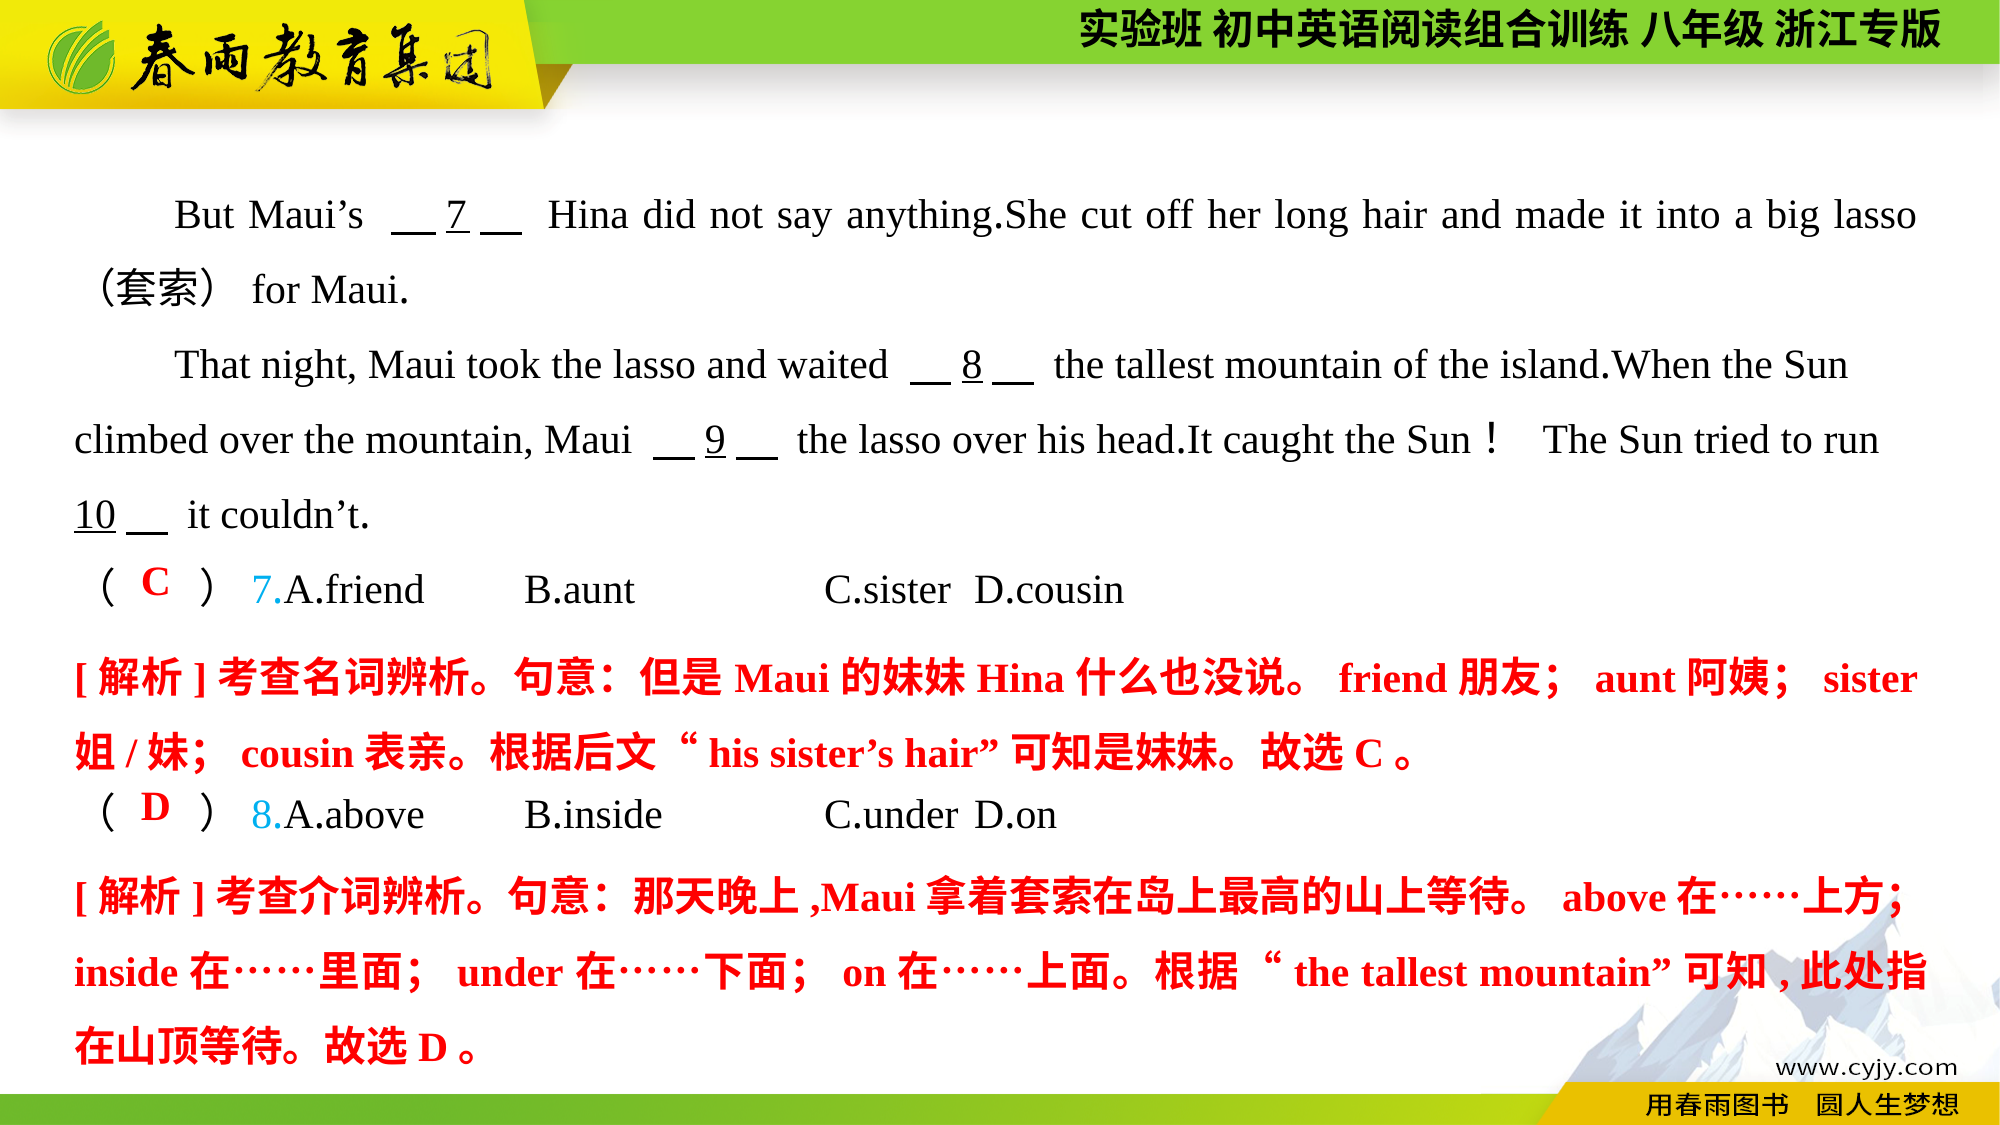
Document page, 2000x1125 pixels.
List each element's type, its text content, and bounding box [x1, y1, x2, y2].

text_box [解析]考查名词辨析。句意：但是Maui的妹妹Hina什么也没说。friend朋友；aunt阿姨；sister姐/妹；cousin表亲。根据后文“his sister’s hair”可知是妹妹。故选C。 [59, 618, 1944, 783]
text_box D [126, 771, 186, 837]
list But Maui’s 7 Hina did not say anything.She cut off her long hair and made it into a big lasso（套索）for Maui. That night, Maui took the lasso and waited 8 the tallest mountain of the island.When the Sun climbed over the mountain, Maui 9 the lasso over his head.It caught the Sun！ The Sun tried to run 10 it couldn’t. （ ）7.A.friend B.aunt C.sister D.cousin （ ）8.A.above B.inside C.under D.on [186, 783, 1944, 837]
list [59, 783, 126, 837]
list But Maui’s 7 Hina did not say anything.She cut off her long hair and made it into a big lasso（套索）for Maui. That night, Maui took the lasso and waited 8 the tallest mountain of the island.When the Sun climbed over the mountain, Maui 9 the lasso over his head.It caught the Sun！ The Sun tried to run 10 it couldn’t. （ ）7.A.friend B.aunt C.sister D.cousin （ ）8.A.above B.inside C.under D.on [59, 154, 1944, 618]
text_box C [126, 546, 186, 612]
picture [0, 0, 2000, 1125]
text_box [解析]考查介词辨析。句意：那天晚上,Maui拿着套索在岛上最高的山上等待。above在……上方；inside在……里面；under在……下面；on在……上面。根据“the tallest mountain”可知,此处指在山顶等待。故选D。 [59, 837, 1944, 1078]
